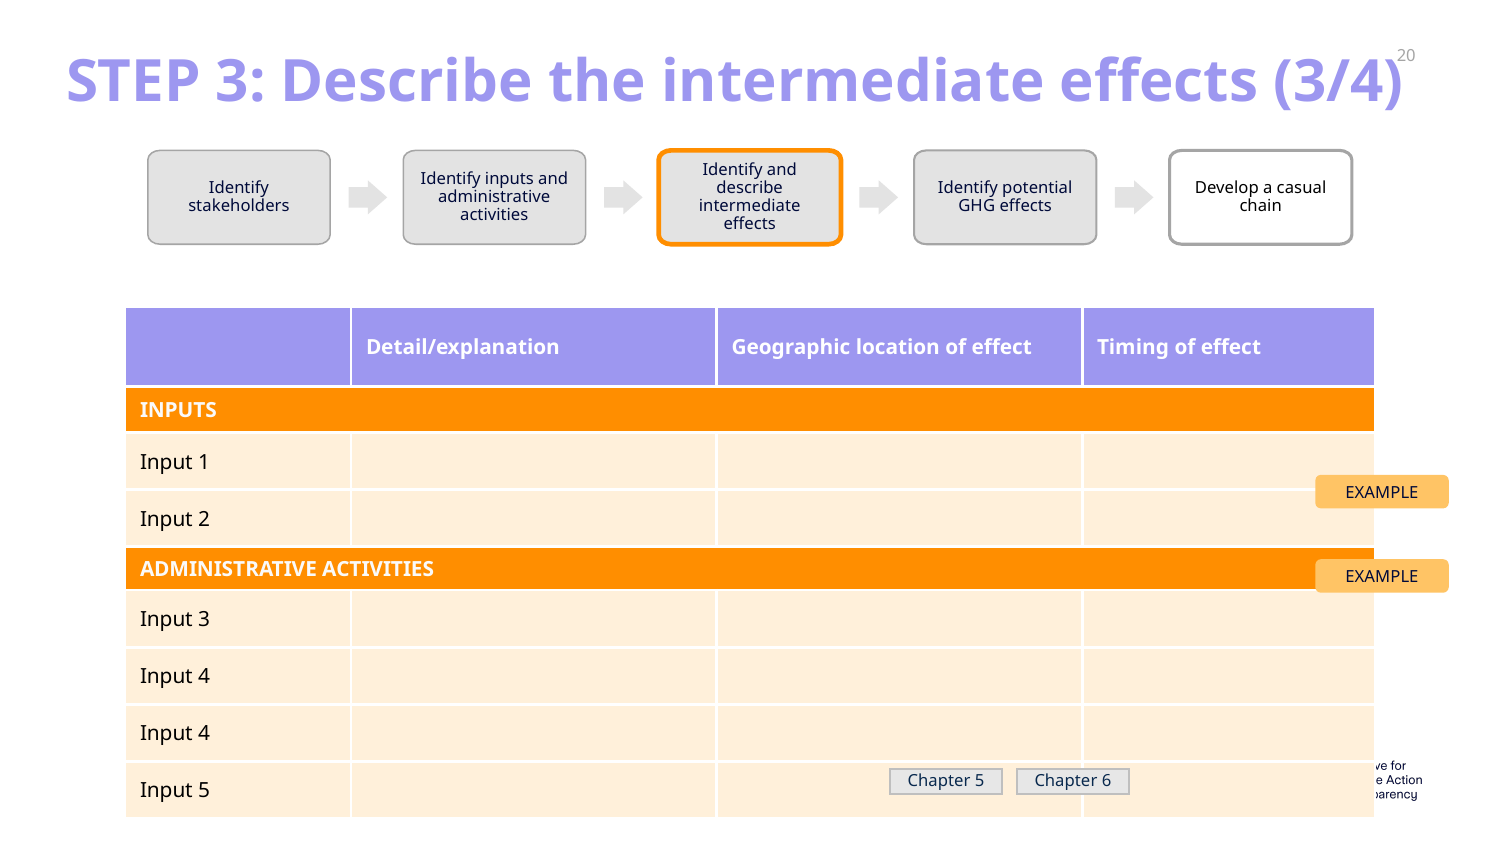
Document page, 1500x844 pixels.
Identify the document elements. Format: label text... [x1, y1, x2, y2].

text_box [604, 180, 643, 215]
table_cell [352, 434, 715, 488]
text_box Identify and describe intermediate effects [658, 150, 841, 245]
title STEP 3: Describe the intermediate effects (3/4) [51, 35, 1449, 130]
table_cell Input 2 [126, 491, 350, 545]
table_cell [718, 491, 1081, 545]
table_cell [352, 491, 715, 545]
table_cell [1084, 491, 1374, 545]
text_box [859, 180, 899, 215]
table_header Timing of effect [1084, 308, 1374, 385]
text_box Identify inputs and administrative activities [403, 150, 586, 245]
table_cell Input 5 [126, 763, 350, 817]
table_cell [718, 591, 1081, 646]
table_cell [352, 706, 715, 760]
text_box [1114, 180, 1154, 215]
table_cell Input 3 [126, 591, 350, 646]
text_box [1018, 769, 1131, 795]
table_header Detail/explanation [352, 308, 715, 385]
table_cell Input 1 [126, 434, 350, 488]
text_box Identify potential GHG effects [914, 150, 1097, 245]
table_cell [352, 649, 715, 703]
table_cell [718, 434, 1081, 488]
text_box EXAMPLE [1315, 559, 1449, 593]
text_box EXAMPLE [1315, 474, 1449, 509]
table_cell INPUTS [126, 388, 1374, 431]
table_header Geographic location of effect [718, 308, 1081, 385]
text_box Develop a casual chain [1169, 150, 1352, 245]
table_cell Input 4 [126, 706, 350, 760]
table_cell [1084, 434, 1374, 488]
text_box [890, 769, 1002, 795]
table_cell [1084, 649, 1374, 703]
picture [1171, 724, 1459, 835]
table_cell [352, 763, 715, 817]
table_cell [1084, 706, 1374, 760]
table_cell [718, 649, 1081, 703]
table_cell [1084, 763, 1374, 817]
table_cell ADMINISTRATIVE ACTIVITIES [126, 548, 1374, 589]
table_cell [718, 706, 1081, 760]
text_box Identify stakeholders [147, 150, 331, 245]
table_cell [718, 763, 1081, 817]
table_cell [1084, 591, 1374, 646]
text_box [348, 180, 388, 215]
table_cell Input 4 [126, 649, 350, 703]
table_cell [352, 591, 715, 646]
table_header [126, 308, 350, 385]
